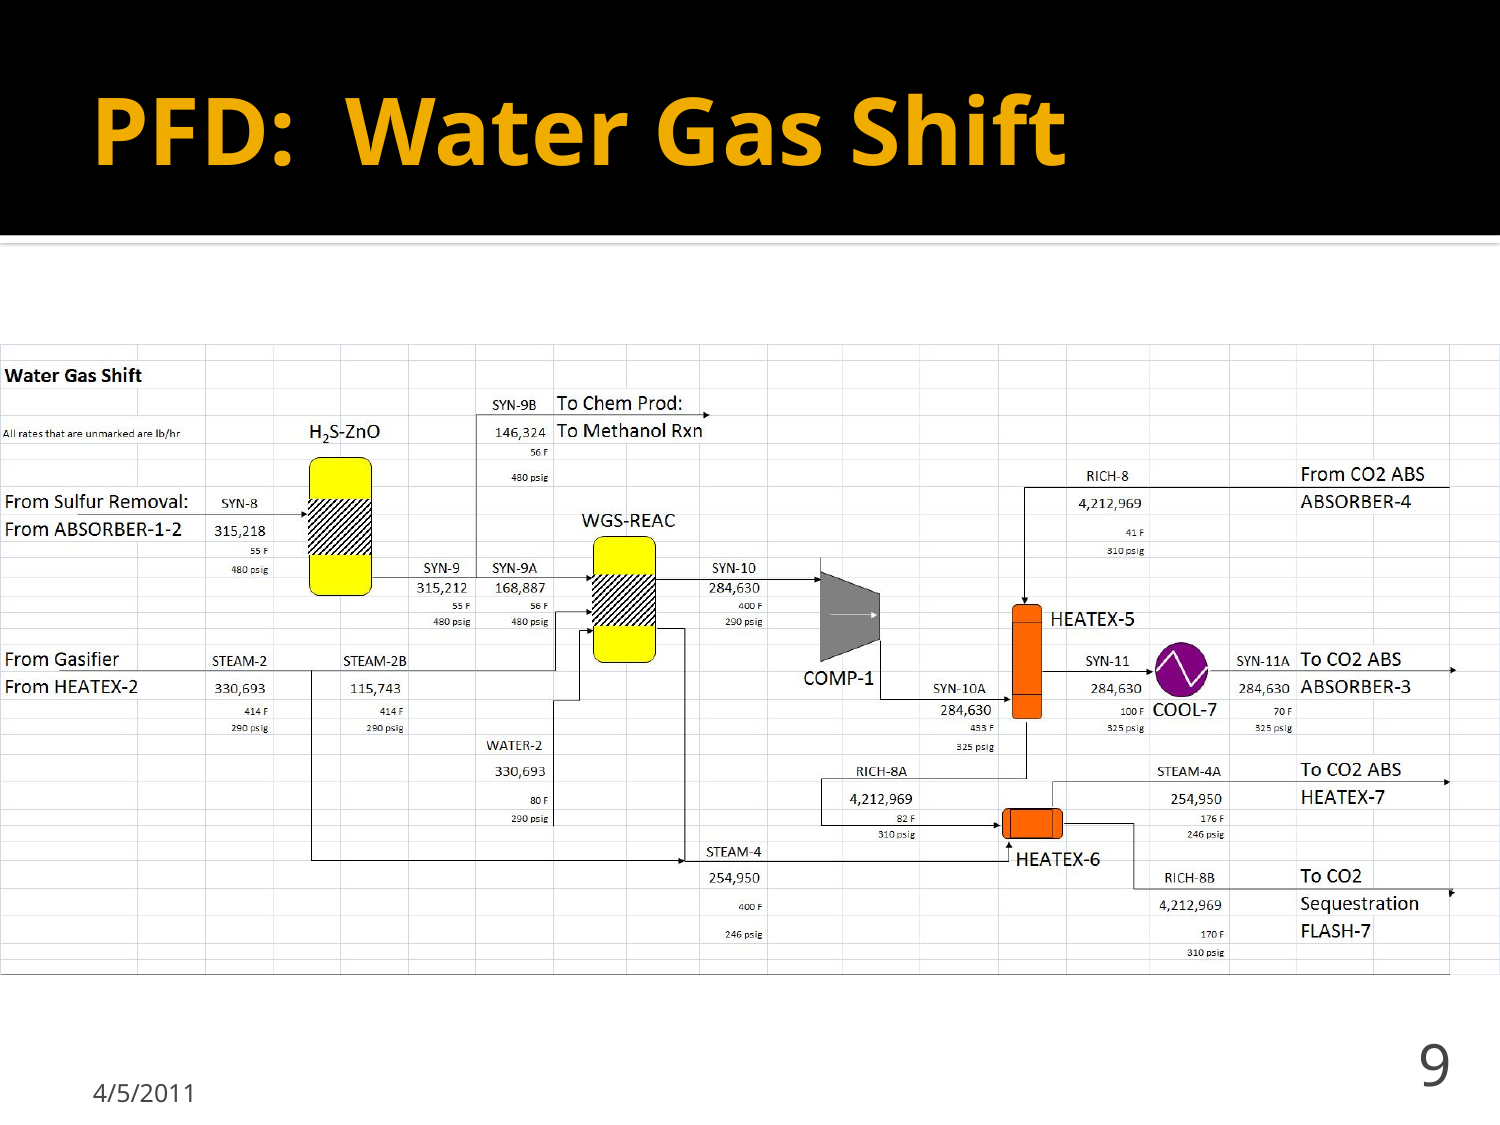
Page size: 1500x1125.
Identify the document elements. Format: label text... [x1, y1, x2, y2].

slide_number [75, 1062, 425, 1108]
slide_number 9 [1345, 1062, 1467, 1108]
picture [0, 344, 1500, 975]
title PFD: Water Gas Shift [75, 25, 1425, 231]
